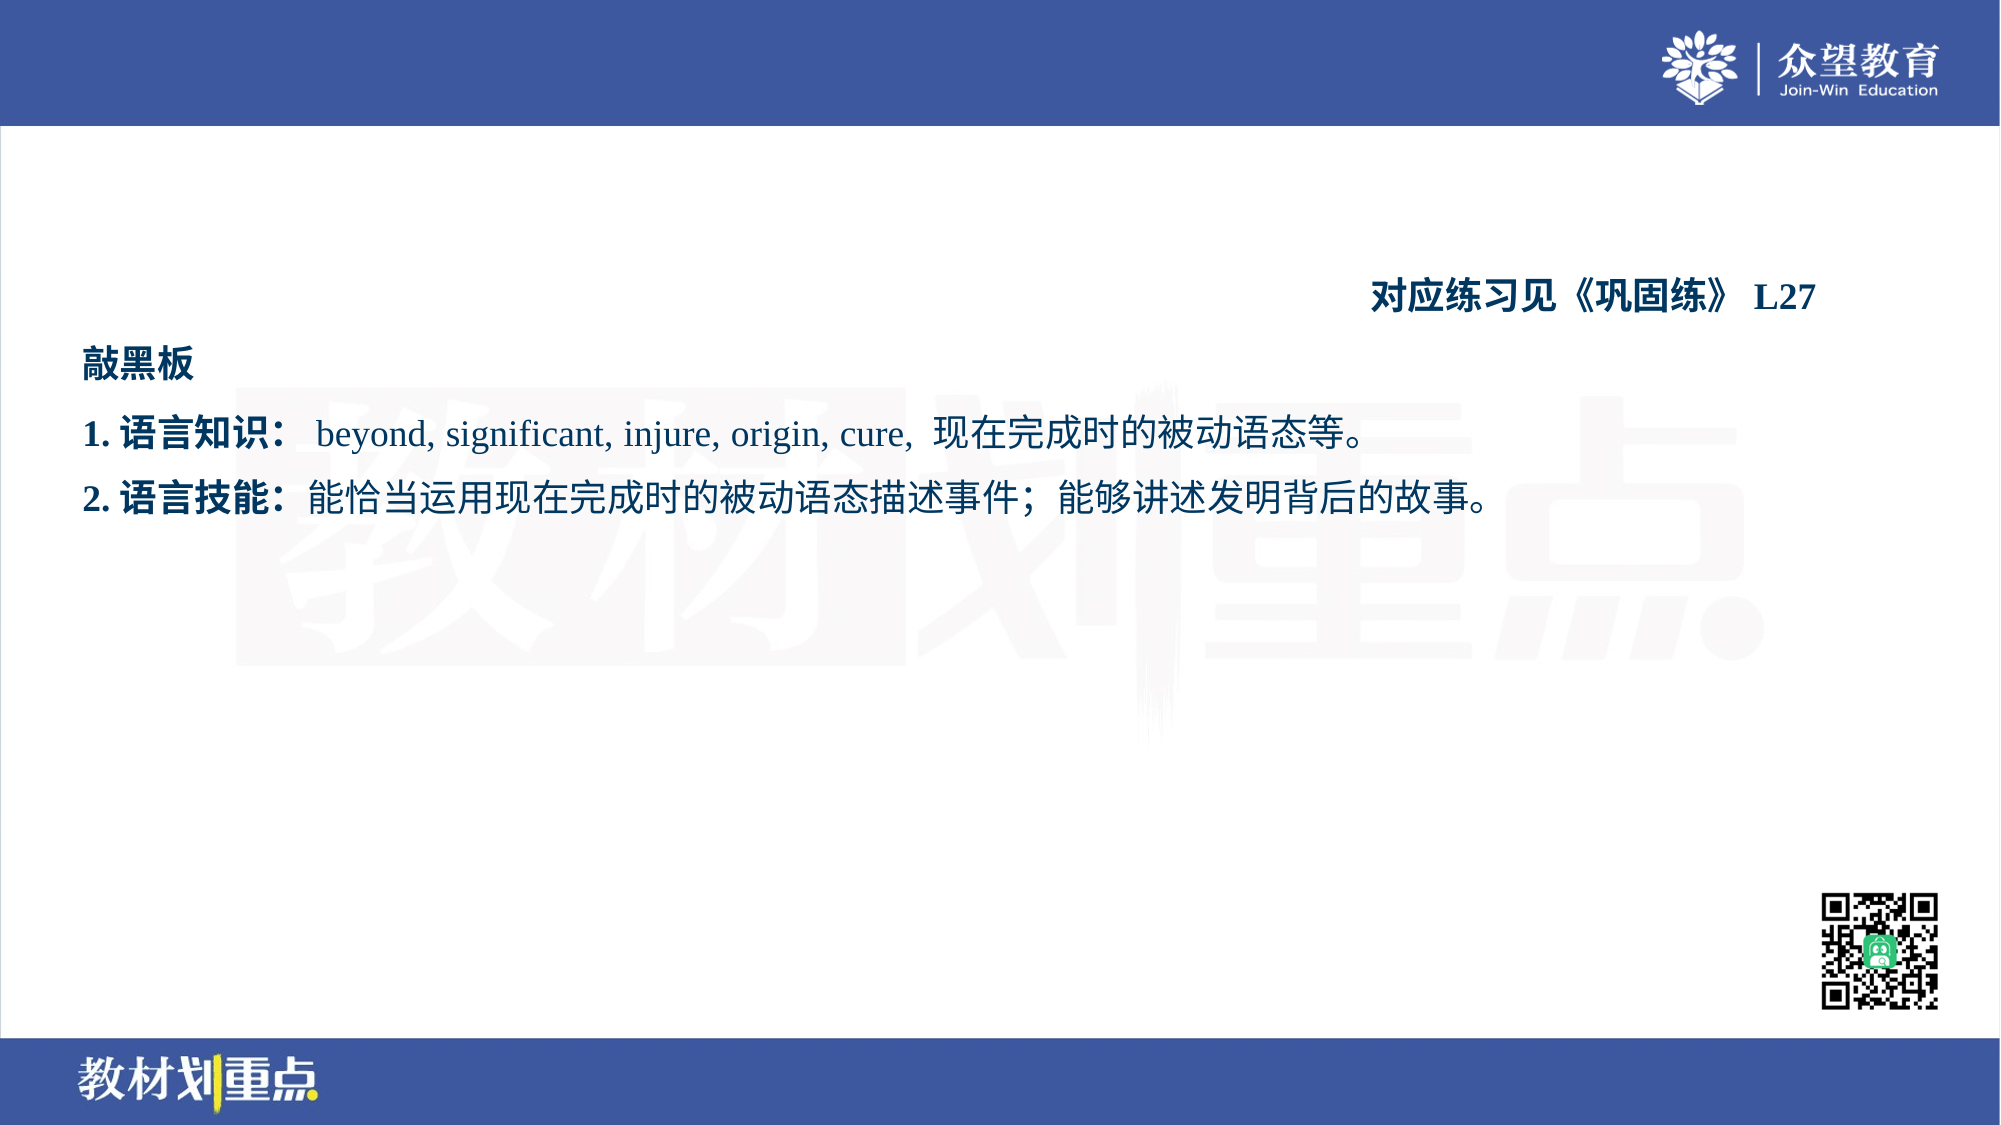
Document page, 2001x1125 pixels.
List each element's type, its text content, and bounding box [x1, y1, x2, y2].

picture [0, 0, 2000, 1125]
text_box 对应练习见《巩固练》L27 敲黑板 1.语言知识：beyond, significant, injure, origin, cure, 现在完成时的被动语态等。 2.语言技能：能恰当运用现在完成时的被动语态描述事件；能够讲述发明背后的故事。 [82, 247, 1817, 513]
